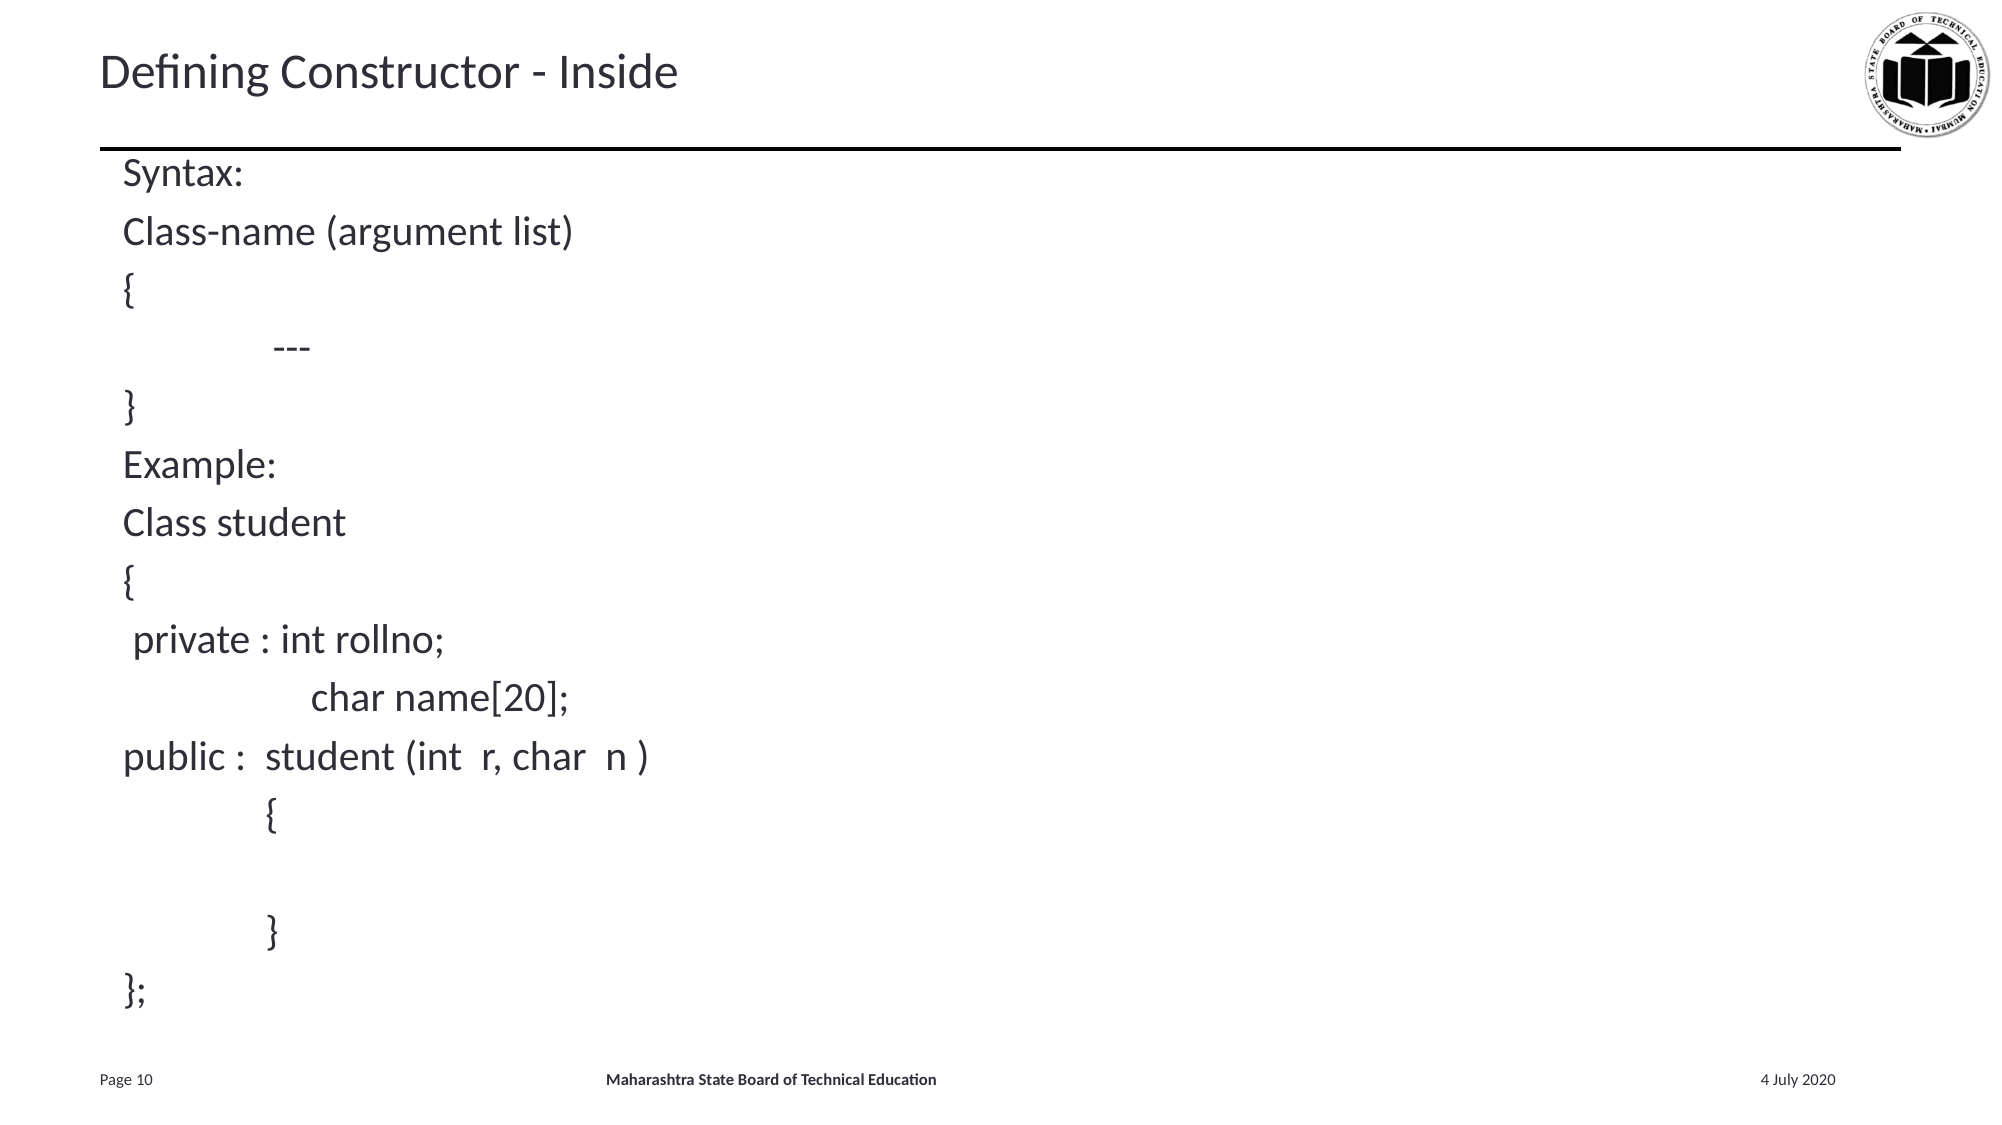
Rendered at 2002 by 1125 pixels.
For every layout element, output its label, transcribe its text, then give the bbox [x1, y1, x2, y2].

picture [1852, 0, 2001, 149]
title Defining Constructor - Inside [100, 48, 1901, 145]
list Syntax: Class-name (argument list) { --- } Example: Class student { private : int rollno; char name[20]; public : student (int r, char n ) { } }; [100, 145, 1901, 1125]
